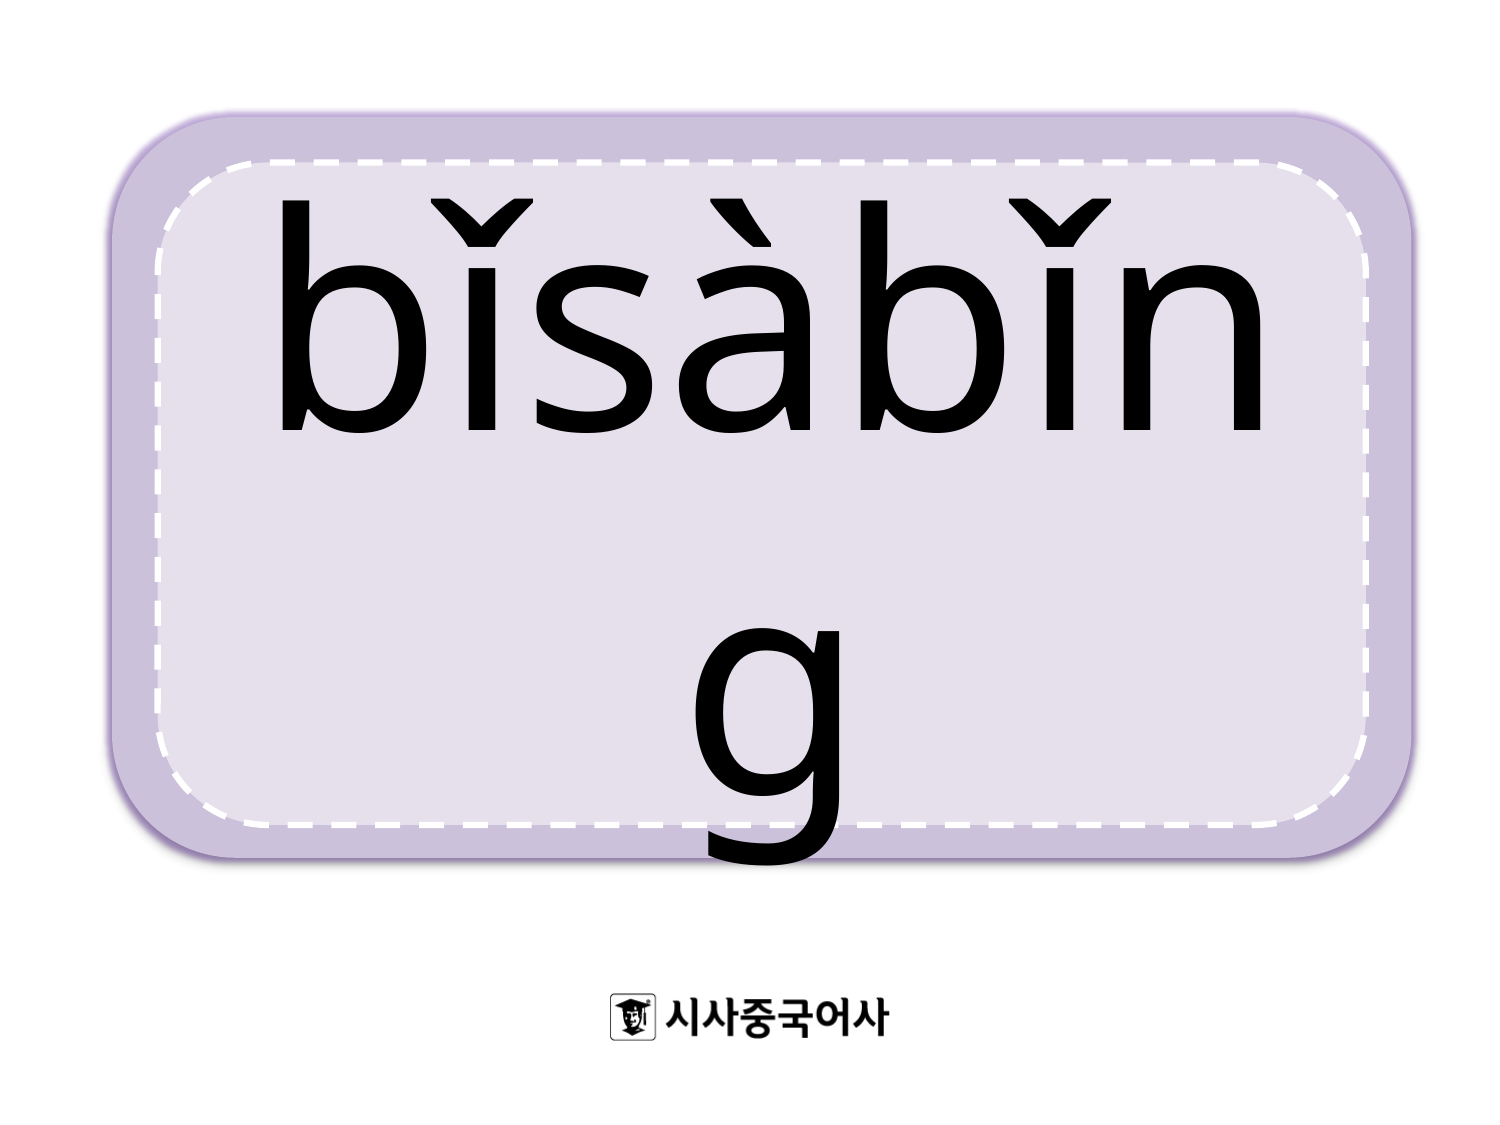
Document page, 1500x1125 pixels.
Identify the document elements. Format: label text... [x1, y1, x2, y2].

picture [602, 987, 898, 1047]
text_box bǐsàbǐng [167, 159, 1376, 823]
